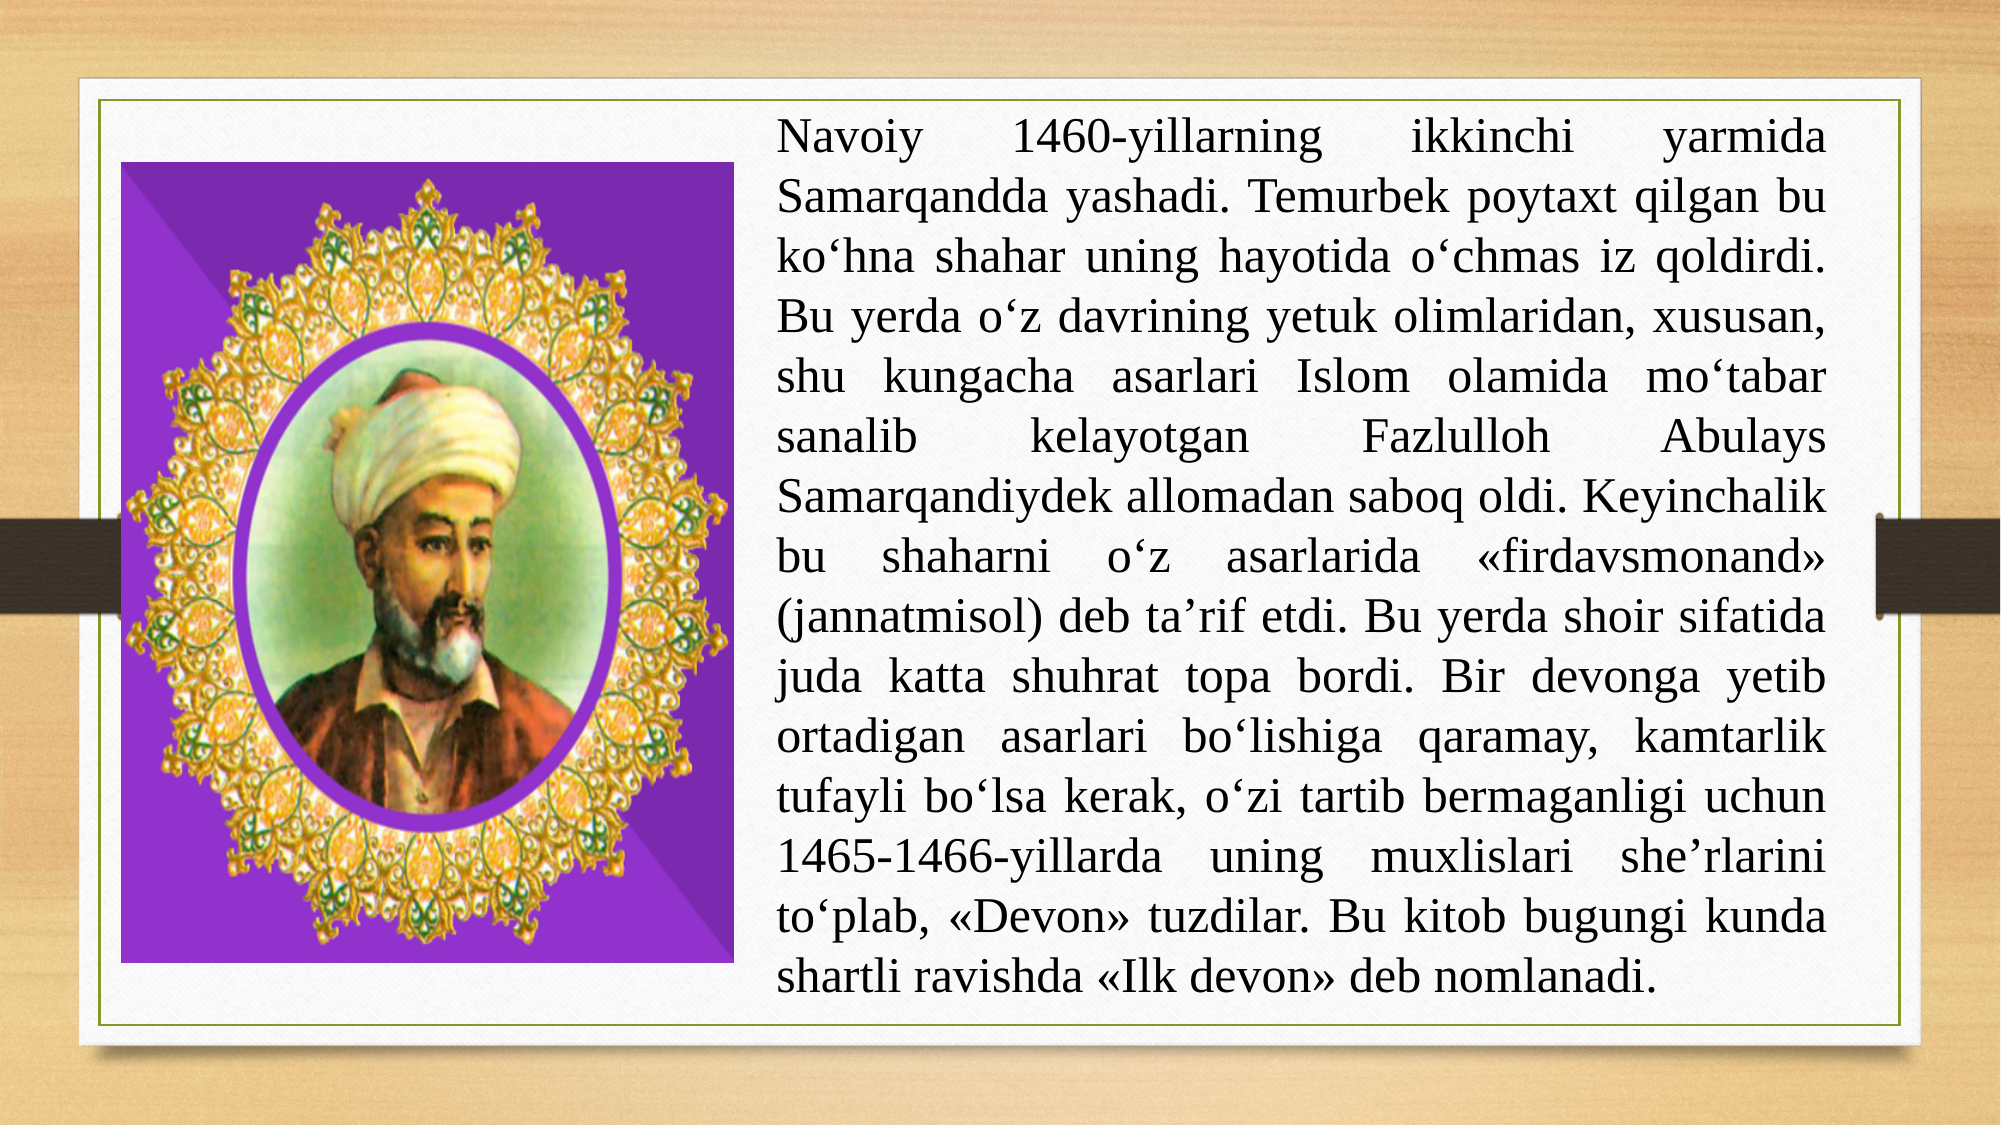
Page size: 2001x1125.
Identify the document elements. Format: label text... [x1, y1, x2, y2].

text_box Navoiy 1460-yillarning ikkinchi yarmida Samarqandda yashadi. Temurbek poytaxt qilgan bu ko‘hna shahar uning hayotida o‘chmas iz qoldirdi. Bu yerda o‘z davrining yetuk olimlaridan, xususan, shu kungacha asarlari Islom olamida mo‘tabar sanalib kelayotgan Fazlulloh Abulays Samarqandiydek allomadan saboq oldi. Keyinchalik bu shaharni o‘z asarlarida «firdavsmonand» (jannatmisol) deb ta’rif etdi. Bu yerda shoir sifatida juda katta shuhrat topa bordi. Bir devonga yetib ortadigan asarlari bo‘lishiga qaramay, kamtarlik tufayli bo‘lsa kerak, o‘zi tartib bermaganligi uchun 1465-1466-yillarda uning muxlislari she’rlarini to‘plab, «Devon» tuzdilar. Bu kitob bugungi kunda shartli ravishda «Ilk devon» deb nomlanadi. [761, 94, 1842, 1010]
picture [0, 0, 2001, 1125]
